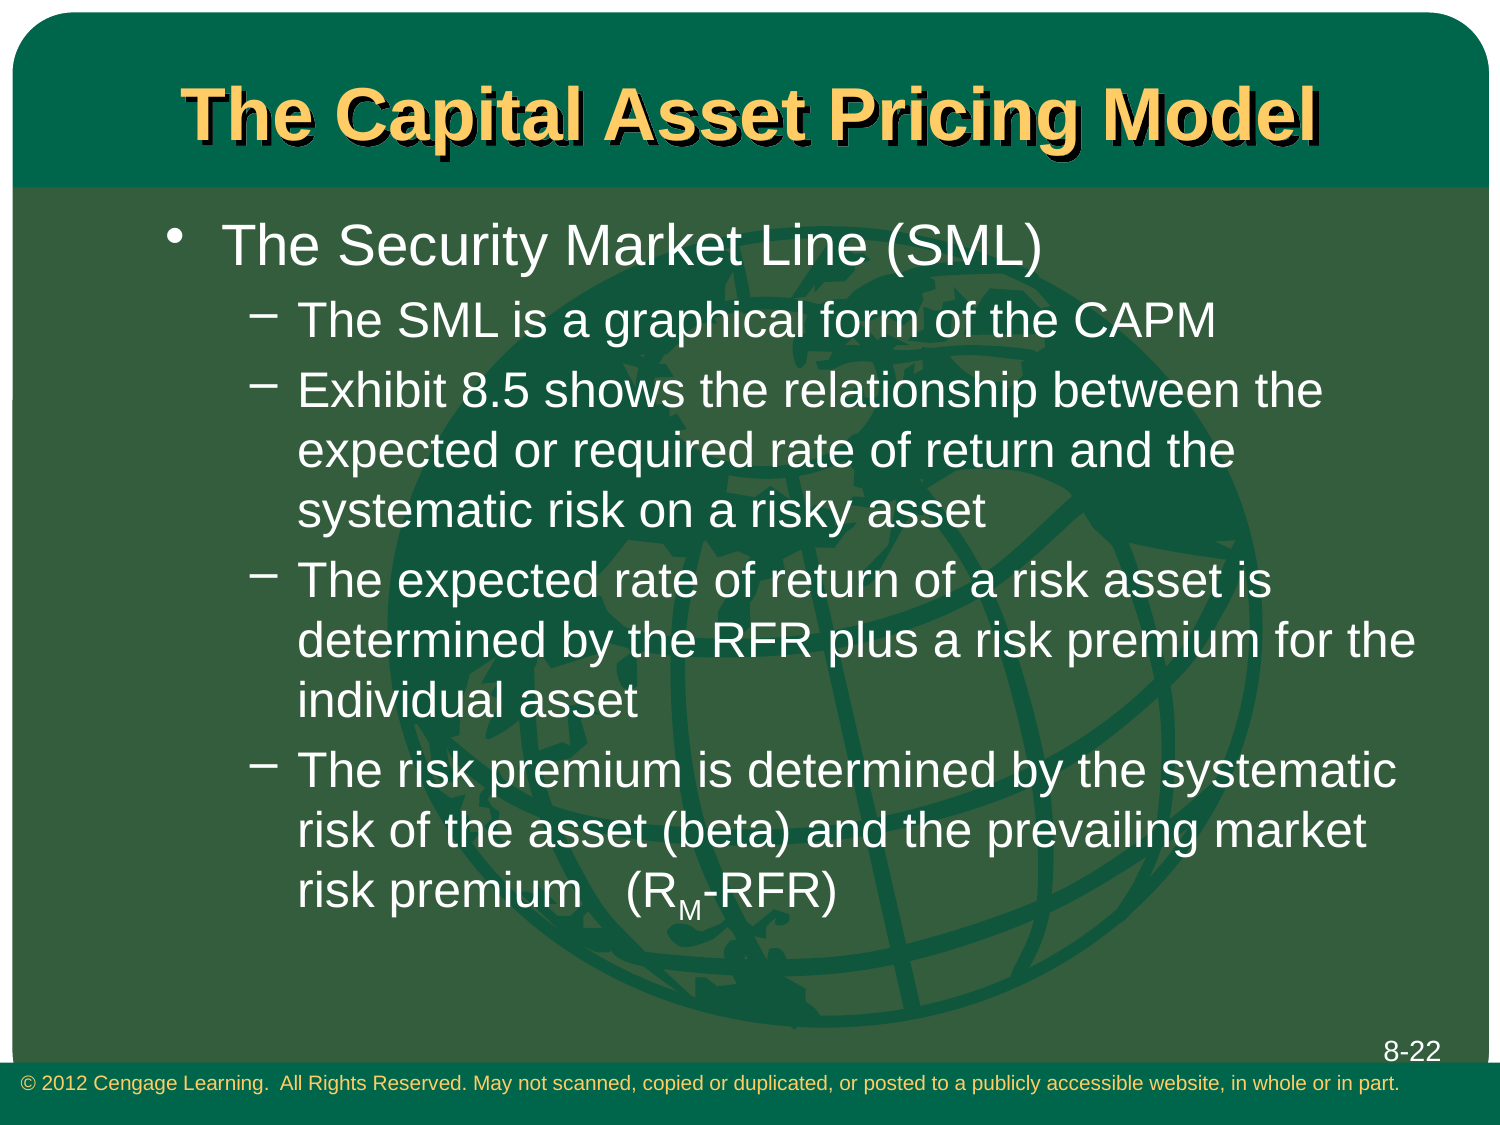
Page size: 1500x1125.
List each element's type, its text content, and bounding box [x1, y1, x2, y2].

slide_number 8-22 [1325, 1025, 1500, 1062]
title The Capital Asset Pricing Model [75, 32, 1425, 188]
list The Security Market Line (SML) The SML is a graphical form of the CAPM Exhibit 8.5 shows the relationship between the expected or required rate of return and the systematic risk on a risky asset The expected rate of return of a risk asset is determined by the RFR plus a risk premium for the individual asset The risk premium is determined by the systematic risk of the asset (beta) and the prevailing market risk premium (RM-RFR) [150, 200, 1463, 1000]
footer © 2012 Cengage Learning. All Rights Reserved. May not scanned, copied or duplicated, or posted to a publicly accessible website, in whole or in part. [0, 1062, 1500, 1125]
